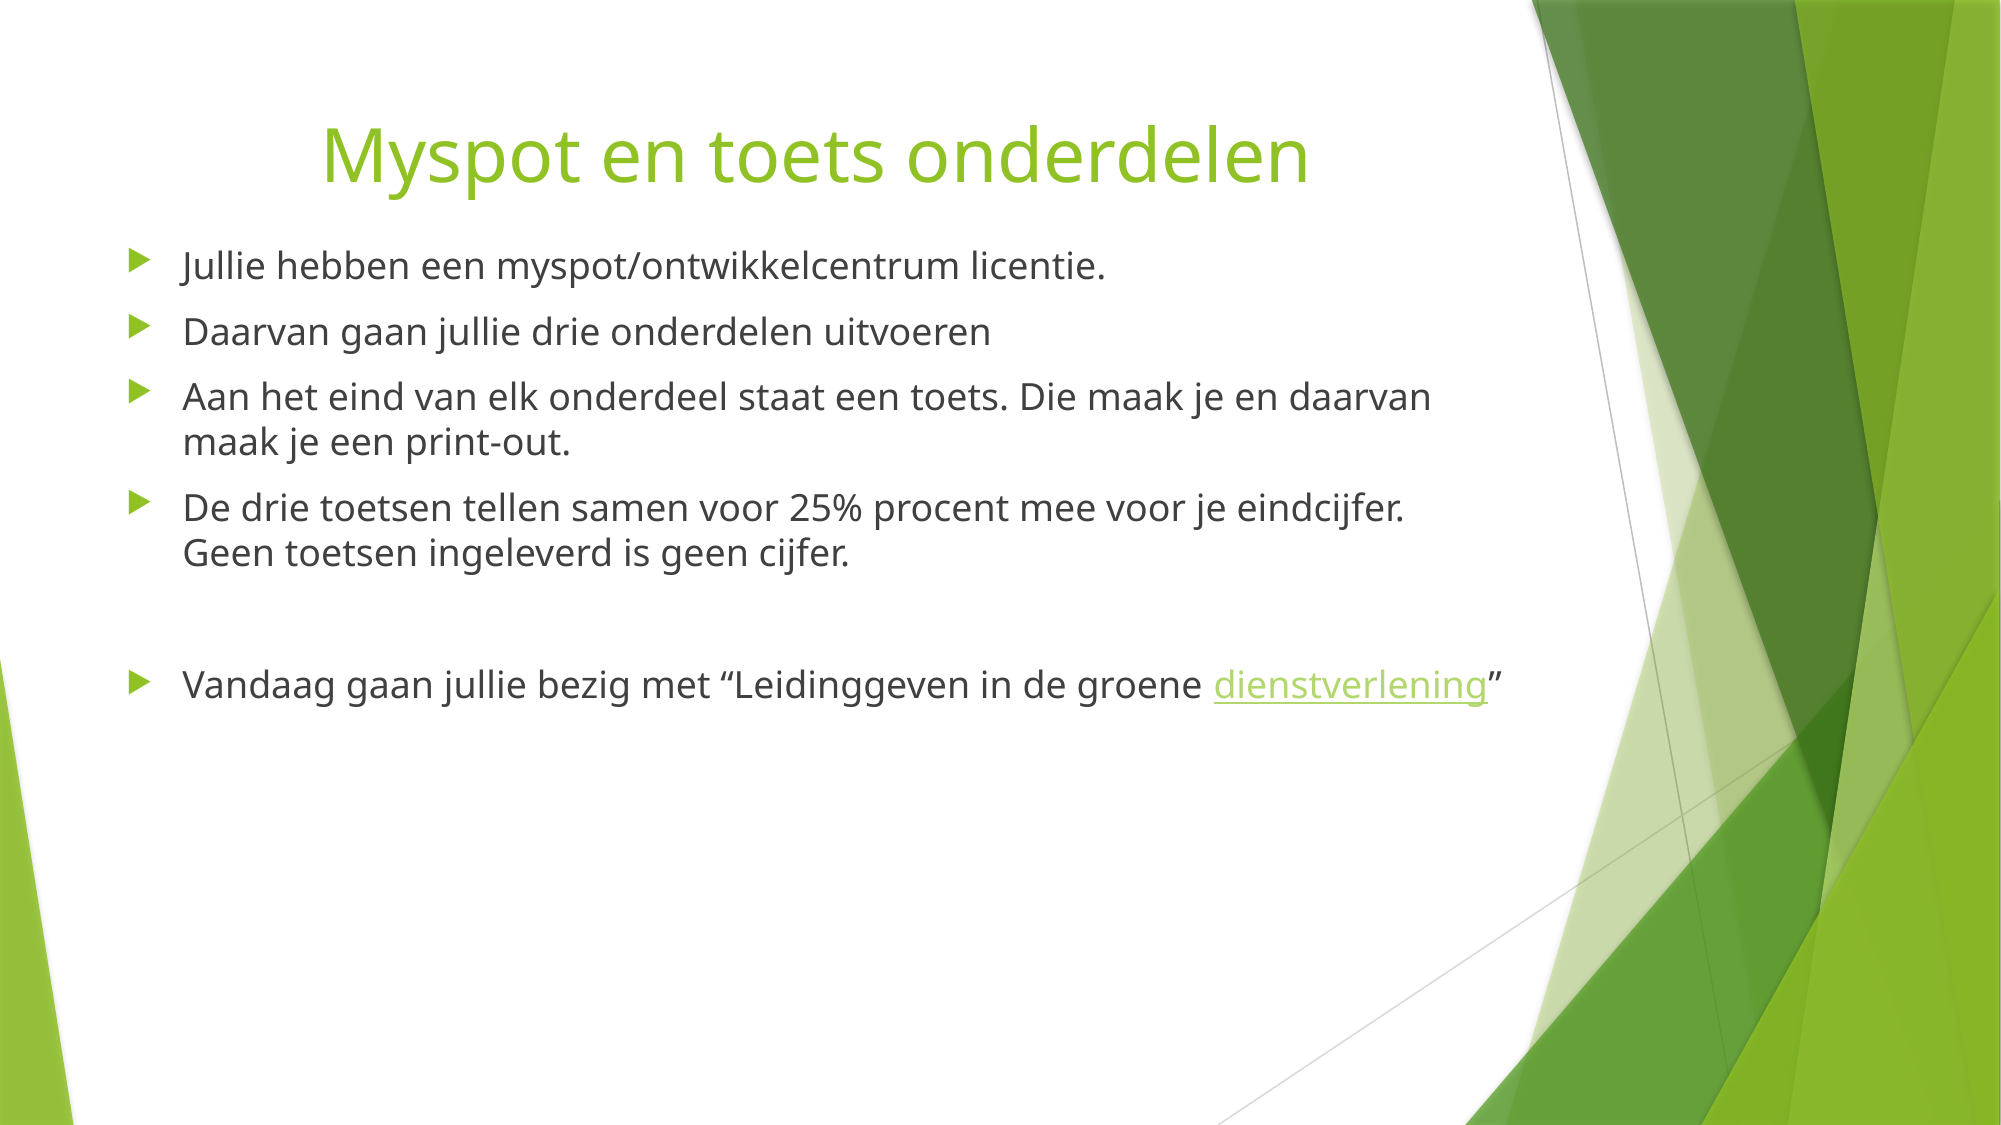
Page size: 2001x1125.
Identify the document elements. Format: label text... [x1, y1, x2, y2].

list Jullie hebben een myspot/ontwikkelcentrum licentie. Daarvan gaan jullie drie onderdelen uitvoeren Aan het eind van elk onderdeel staat een toets. Die maak je en daarvan maak je een print-out. De drie toetsen tellen samen voor 25% procent mee voor je eindcijfer. Geen toetsen ingeleverd is geen cijfer. Vandaag gaan jullie bezig met “Leidinggeven in de groene dienstverlening” [111, 234, 1522, 992]
title Myspot en toets onderdelen [111, 99, 1522, 234]
